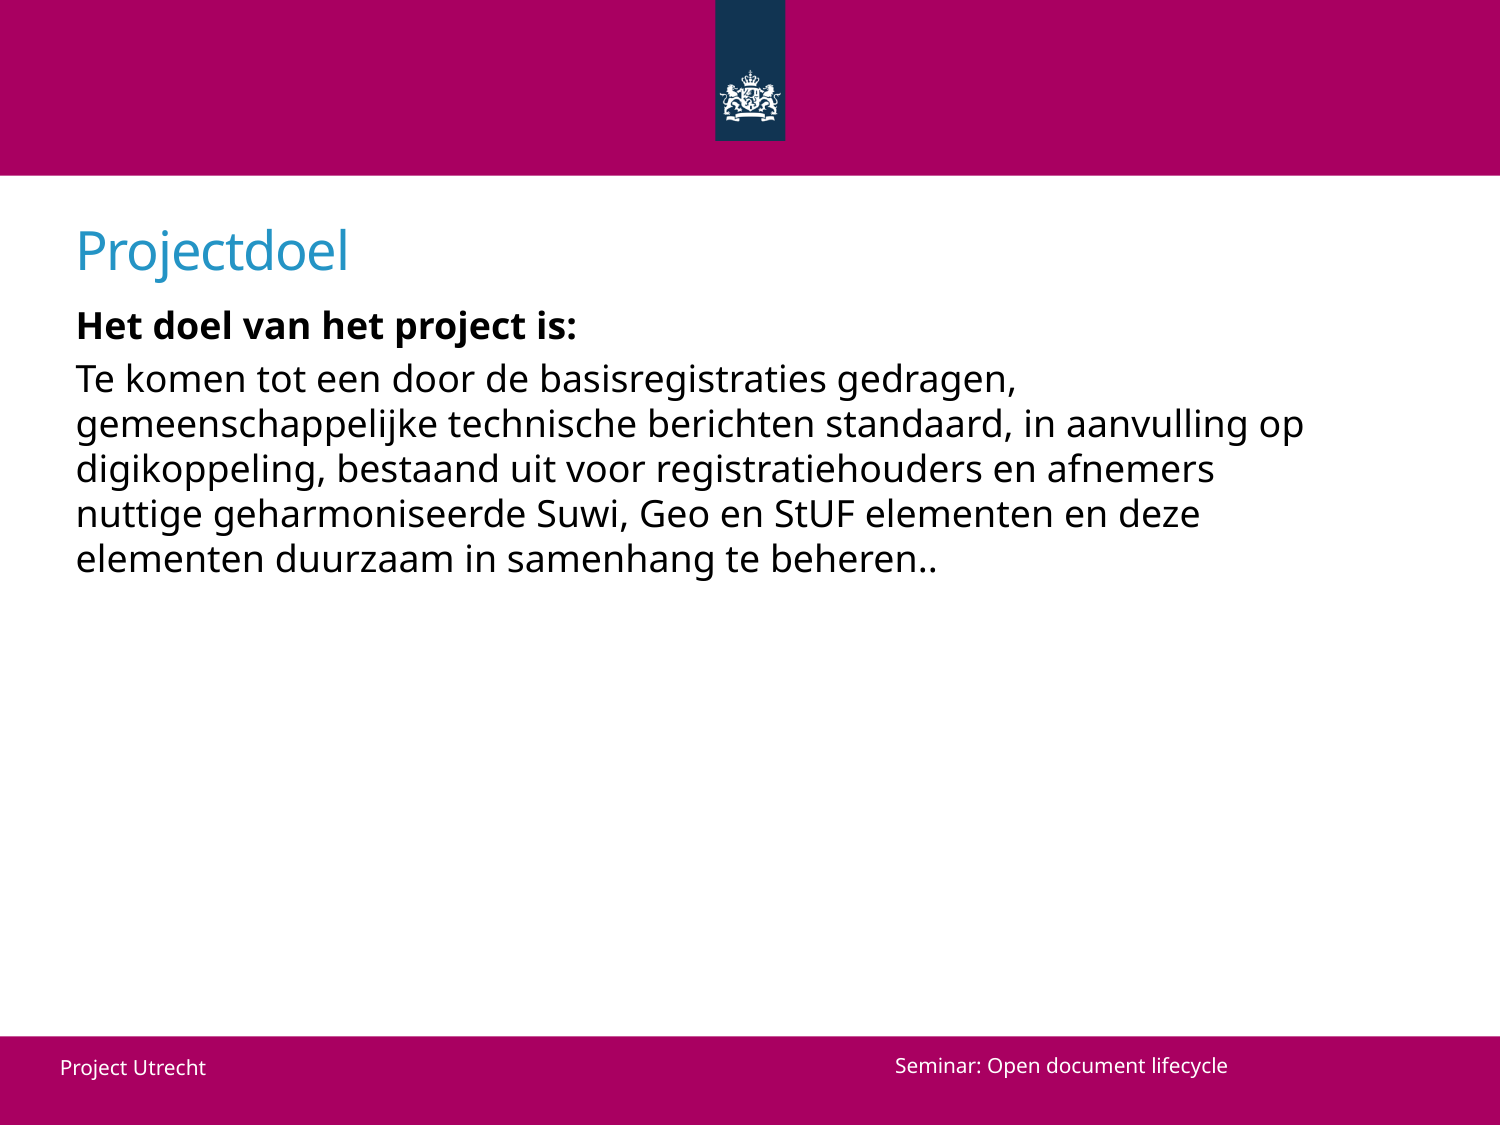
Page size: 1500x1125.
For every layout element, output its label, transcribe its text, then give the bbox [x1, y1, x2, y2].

footer Seminar: Open document lifecycle [880, 1044, 1500, 1092]
list Het doel van het project is: Te komen tot een door de basisregistraties gedragen, gemeenschappelijke technische berichten standaard, in aanvulling op digikoppeling, bestaand uit voor registratiehouders en afnemers nuttige geharmoniseerde Suwi, Geo en StUF elementen en deze elementen duurzaam in samenhang te beheren.. [60, 294, 1350, 997]
title Projectdoel [60, 201, 1348, 294]
picture [0, 0, 1500, 141]
